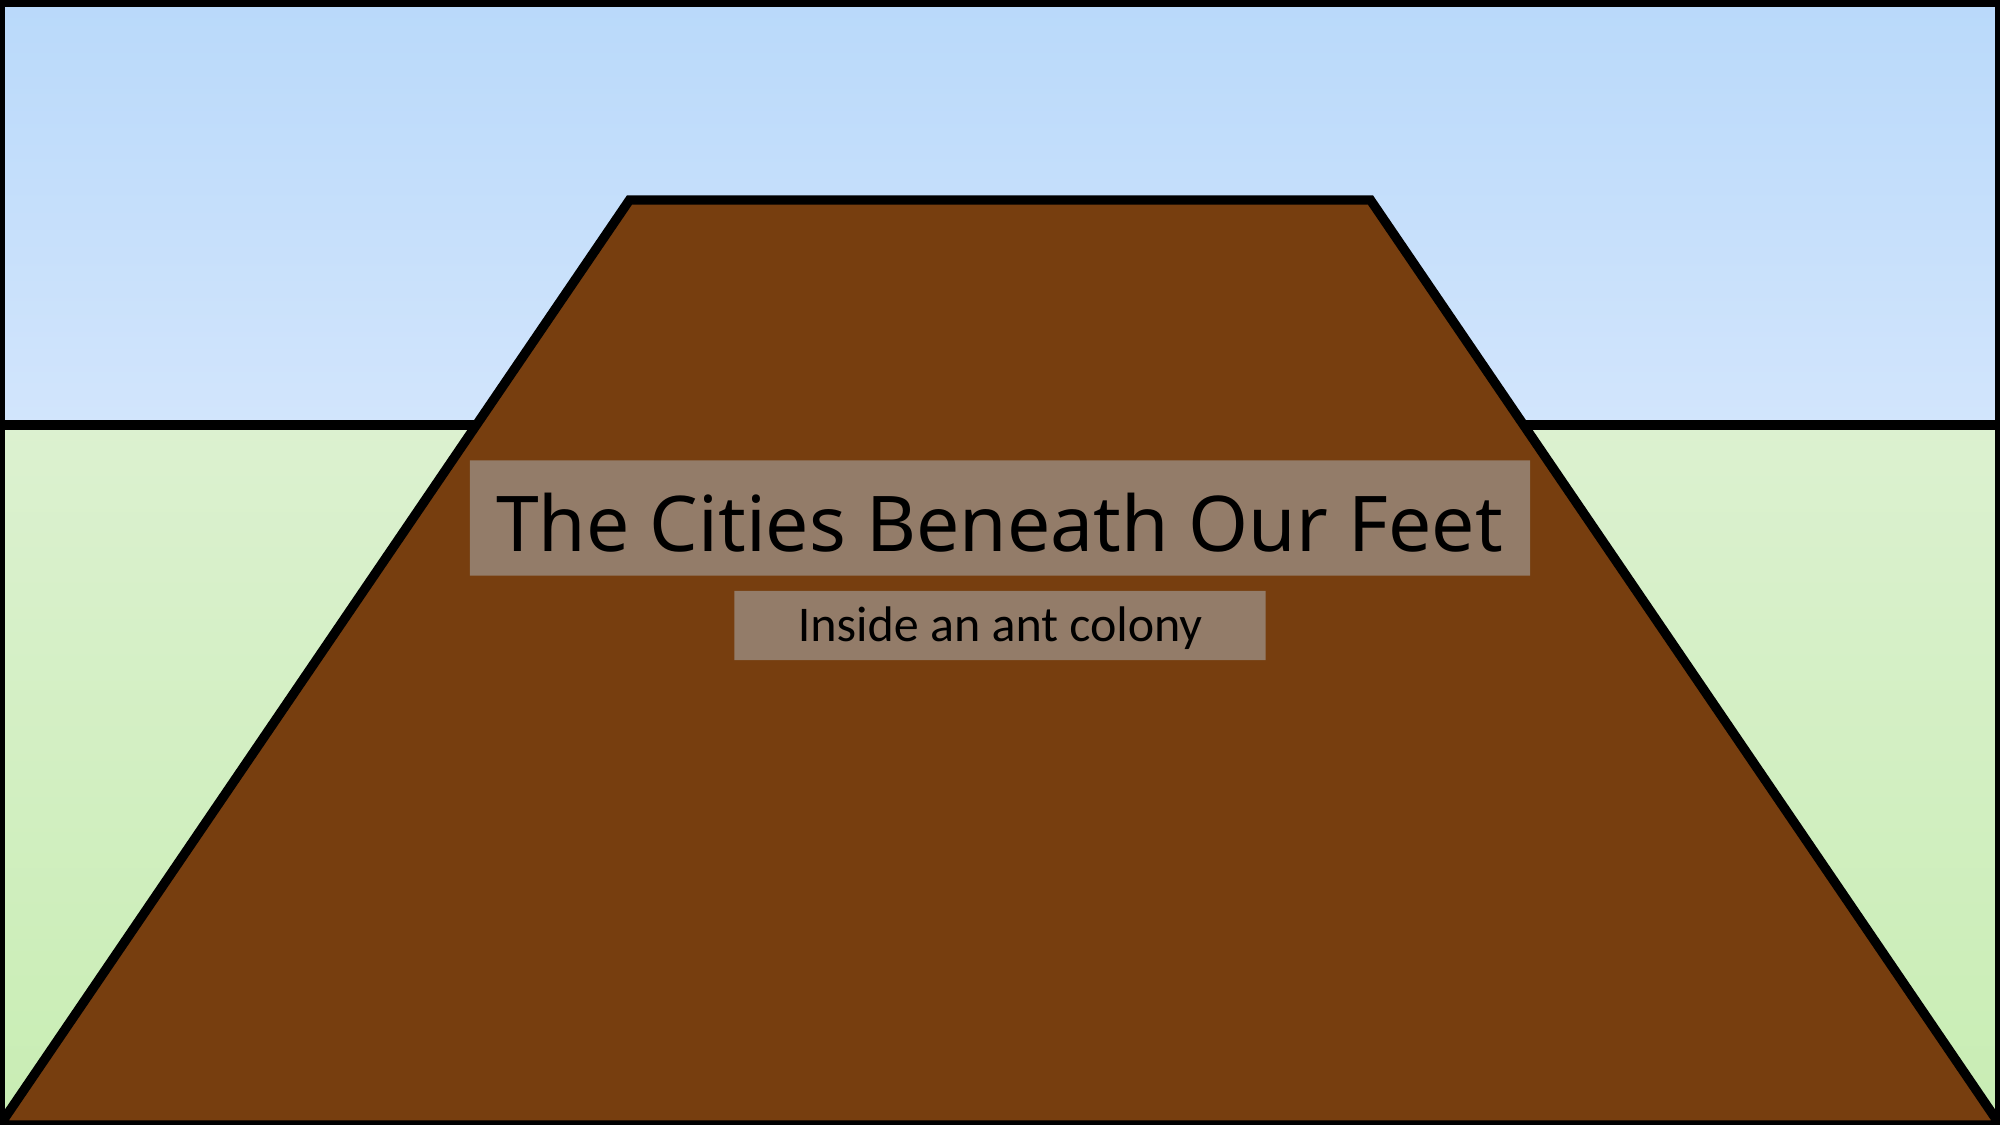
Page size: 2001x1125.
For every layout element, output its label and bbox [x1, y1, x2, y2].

text_box [0, 1, 2000, 1125]
